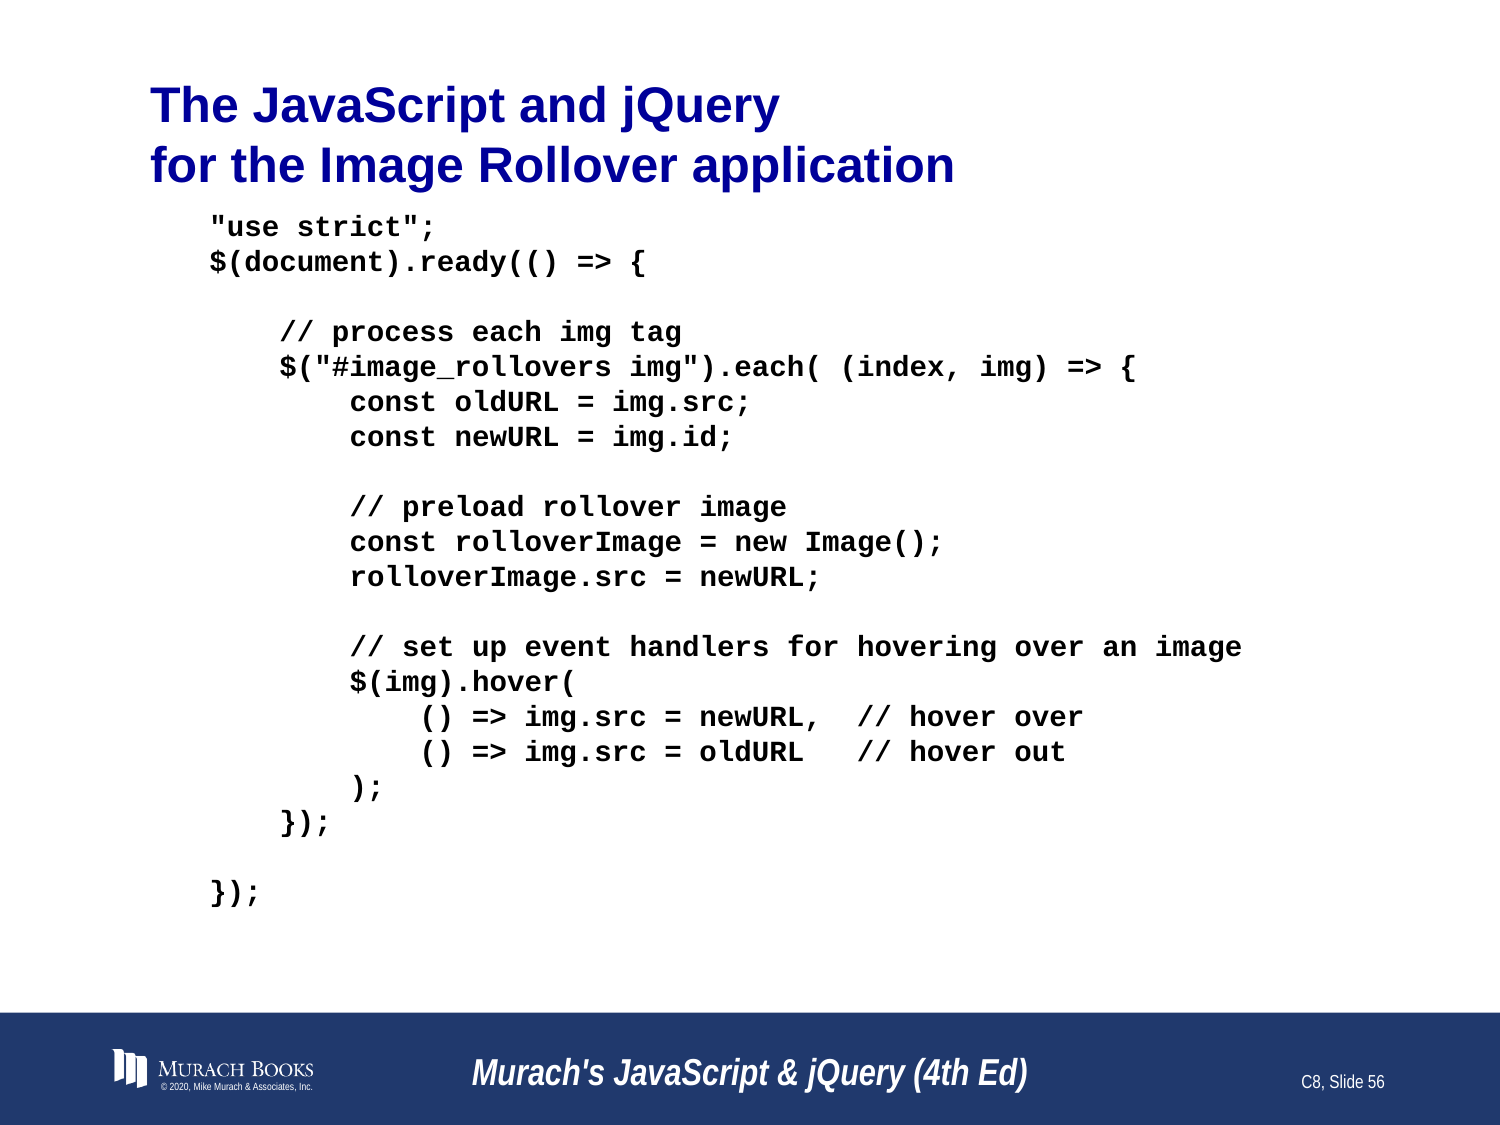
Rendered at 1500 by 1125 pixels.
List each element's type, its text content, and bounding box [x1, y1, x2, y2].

list "use strict"; $(document).ready(() => { // process each img tag $("#image_rollovers img").each( (index, img) => { const oldURL = img.src; const newURL = img.id; // preload rollover image const rolloverImage = new Image(); rolloverImage.src = newURL; // set up event handlers for hovering over an image $(img).hover( () => img.src = newURL, // hover over () => img.src = oldURL // hover out ); }); }); [137, 200, 1350, 1000]
slide_number Murach's JavaScript & jQuery (4th Ed) [463, 1025, 1050, 1100]
footer © 2020, Mike Murach & Associates, Inc. [12, 1025, 463, 1100]
slide_number C8, Slide 56 [1087, 1025, 1400, 1100]
title The JavaScript and jQuery for the Image Rollover application [150, 72, 1350, 194]
